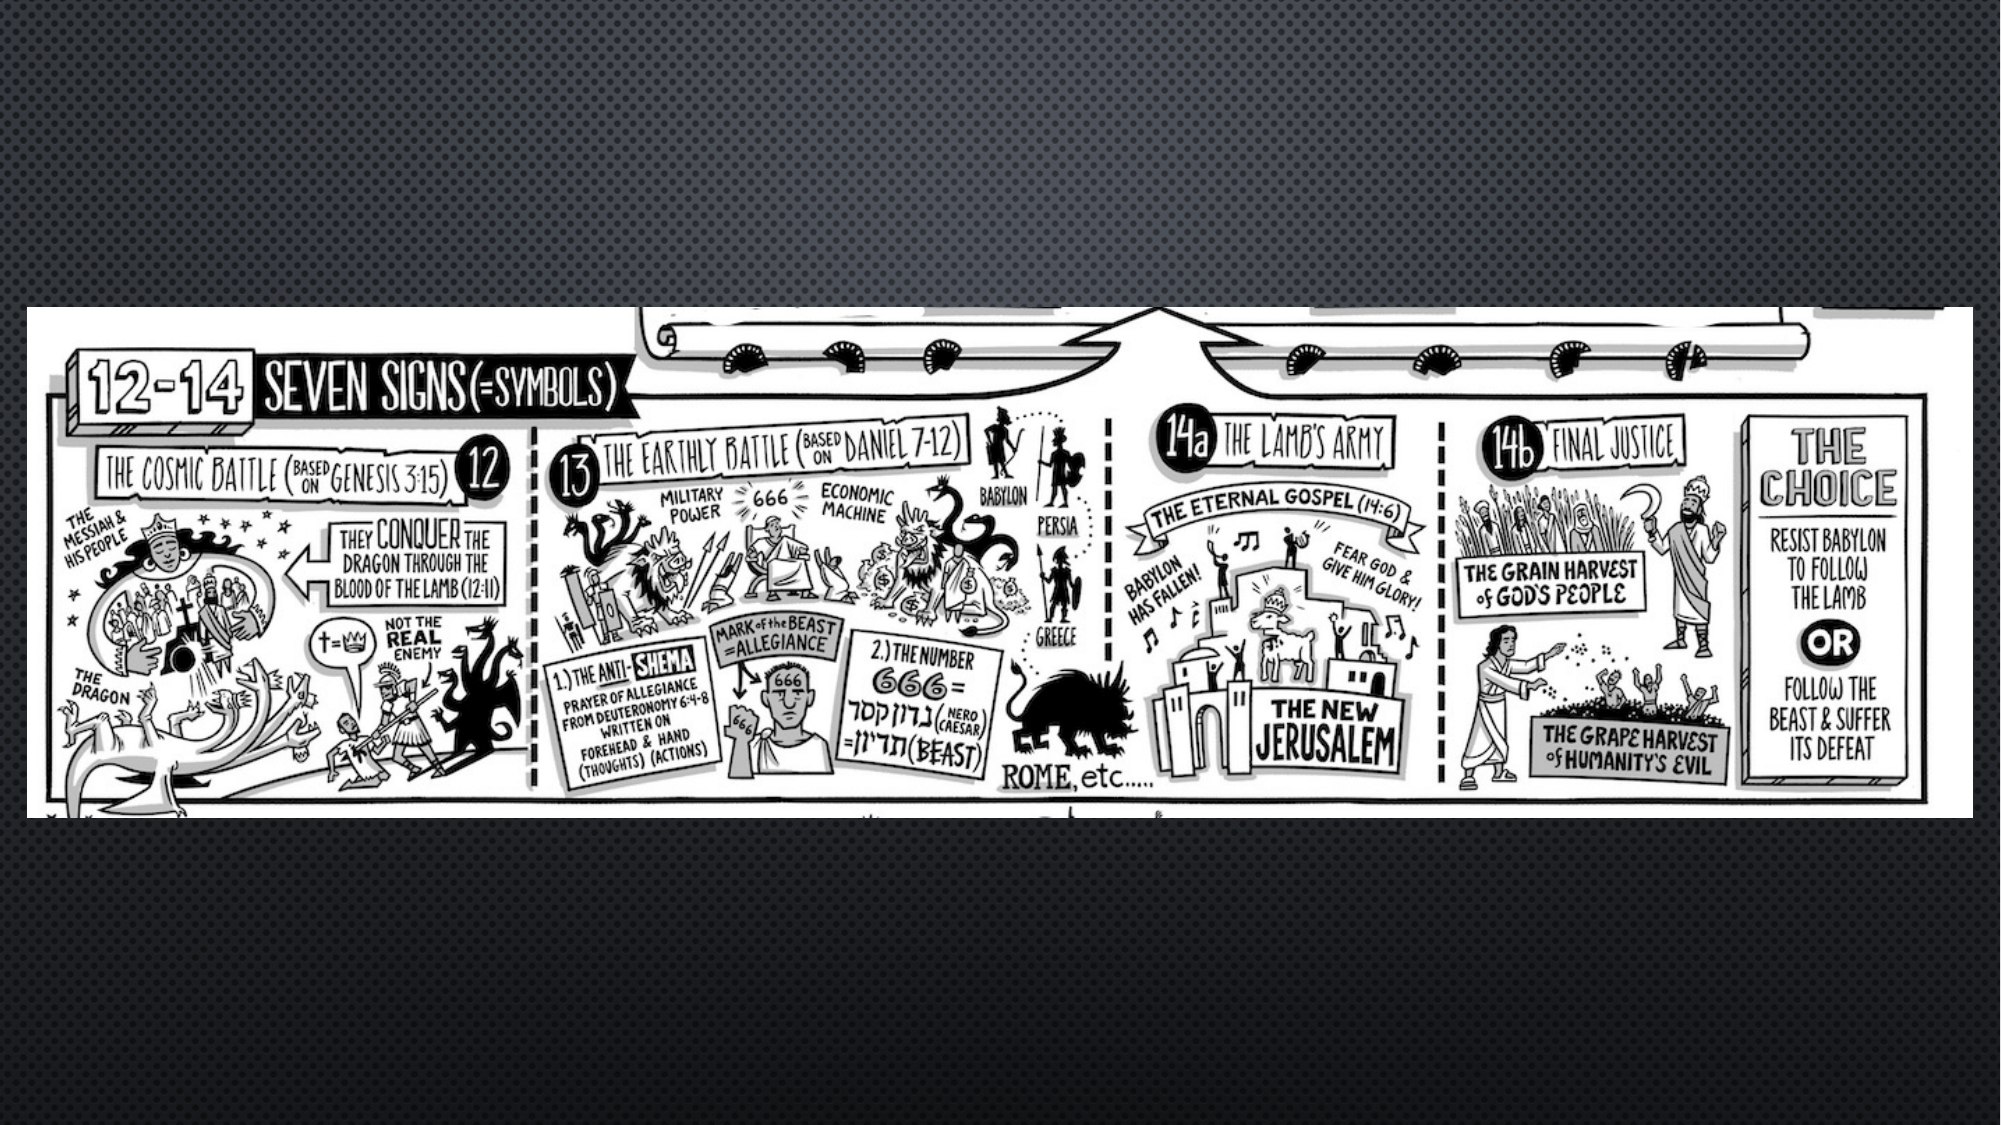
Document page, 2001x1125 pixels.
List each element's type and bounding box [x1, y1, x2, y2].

picture [27, 307, 1973, 818]
